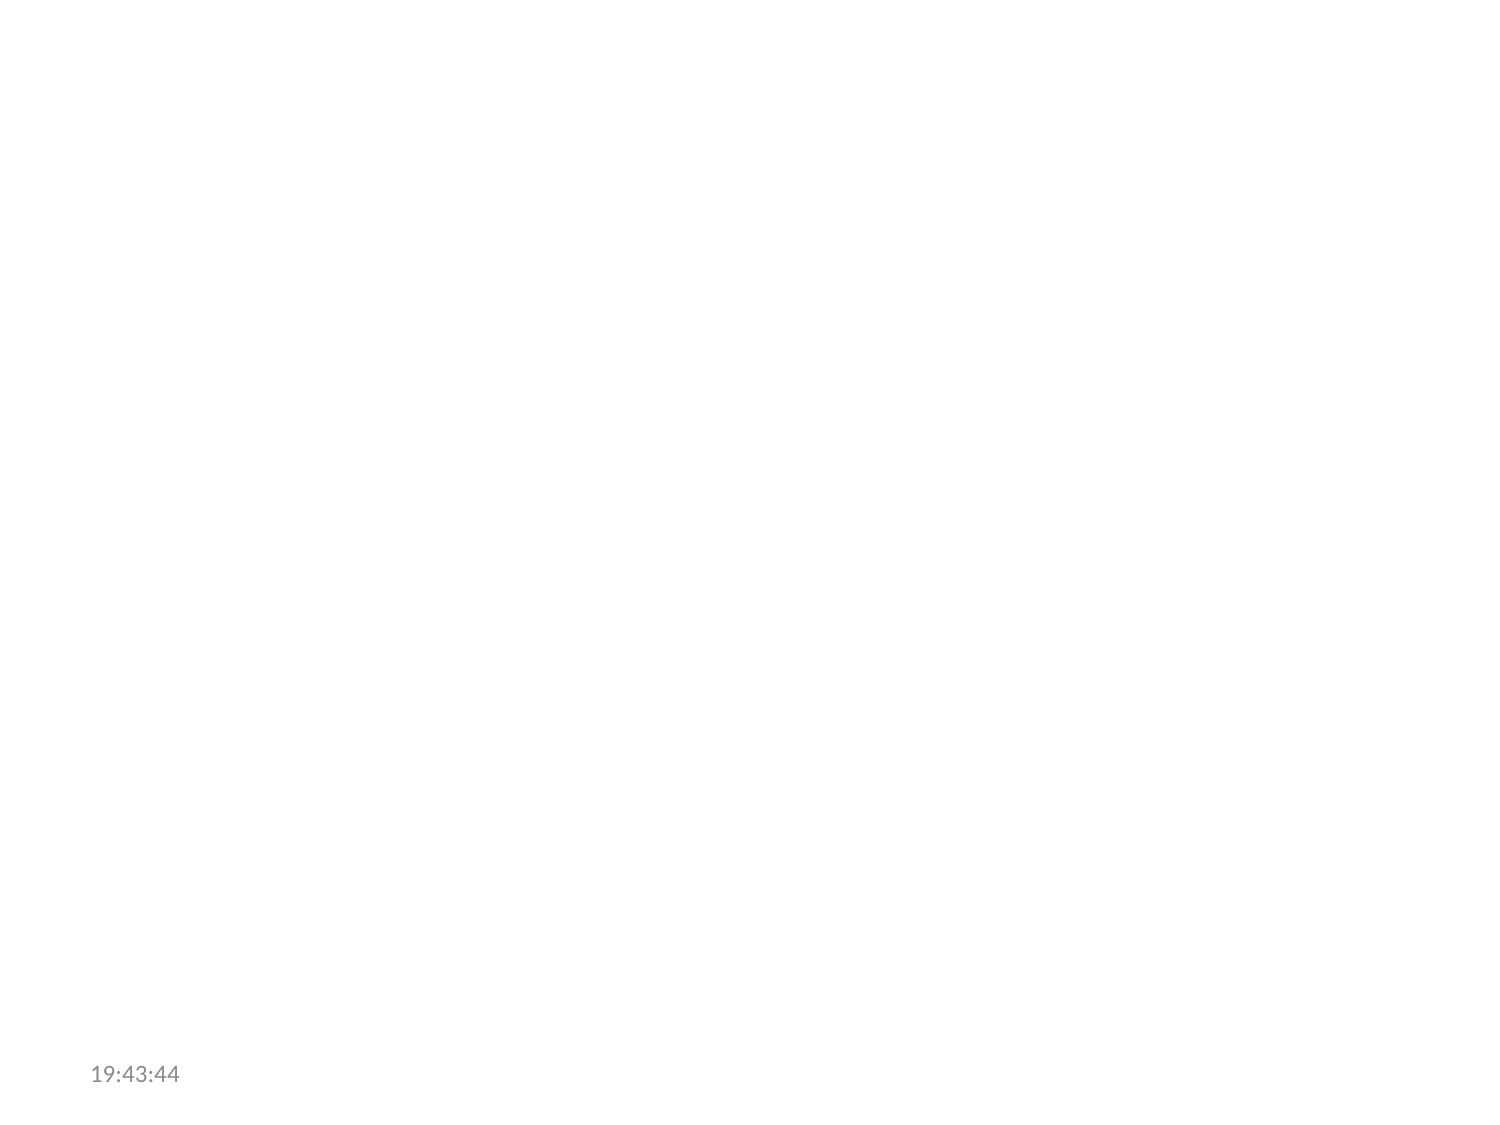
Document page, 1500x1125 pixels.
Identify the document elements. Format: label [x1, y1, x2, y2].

slide_number [75, 1042, 425, 1103]
